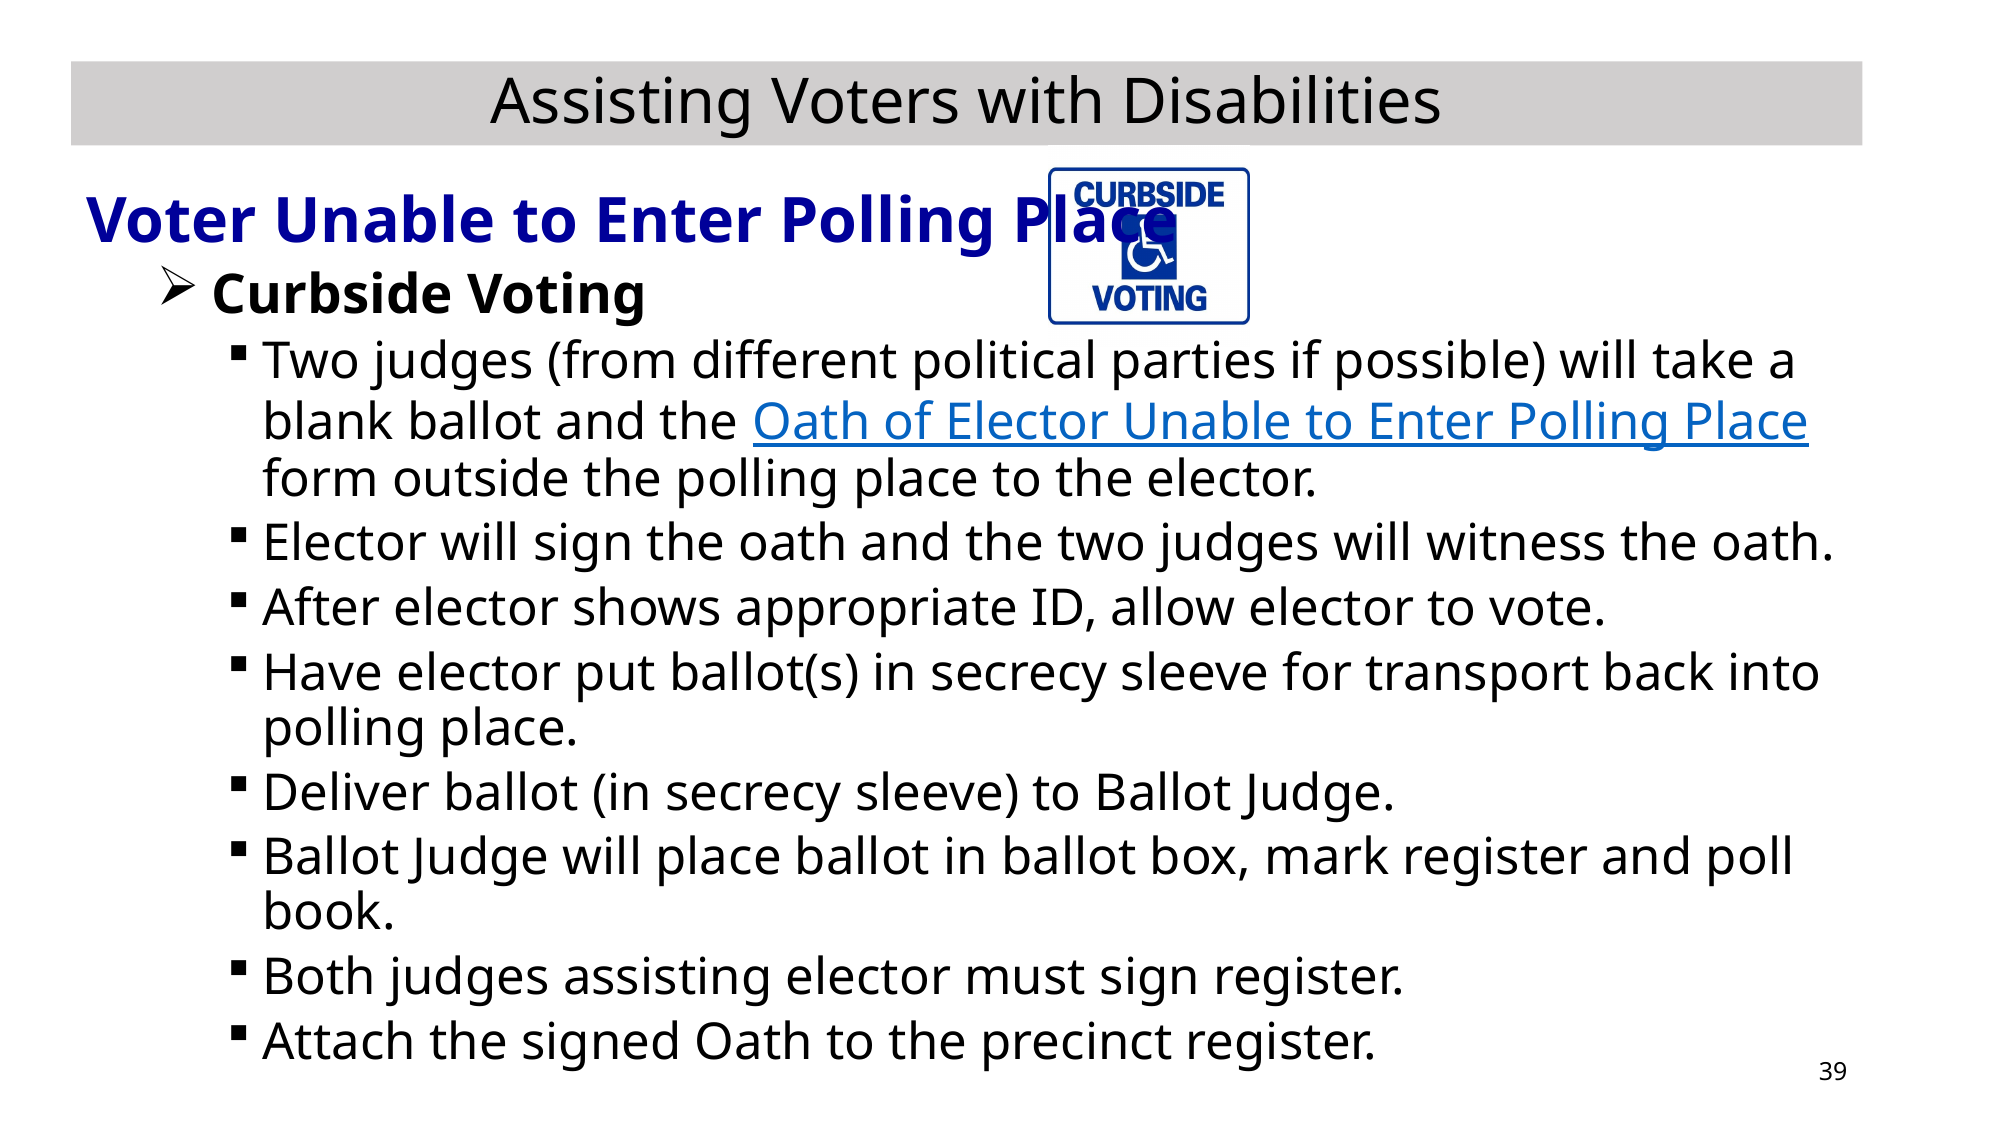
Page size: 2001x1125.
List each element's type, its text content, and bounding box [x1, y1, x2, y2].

text_box Assisting Voters with Disabilities [71, 61, 1863, 146]
list Voter Unable to Enter Polling Place Curbside Voting Two judges (from different political parties if possible) will take a blank ballot and the Oath of Elector Unable to Enter Polling Place form outside the polling place to the elector. Elector will sign the oath and the two judges will witness the oath. After elector shows appropriate ID, allow elector to vote. Have elector put ballot(s) in secrecy sleeve for transport back into polling place. Deliver ballot (in secrecy sleeve) to Ballot Judge. Ballot Judge will place ballot in ballot box, mark register and poll book. Both judges assisting elector must sign register. Attach the signed Oath to the precinct register. [71, 180, 1863, 1103]
slide_number 39 [1412, 1042, 1863, 1103]
picture [1048, 145, 1250, 347]
